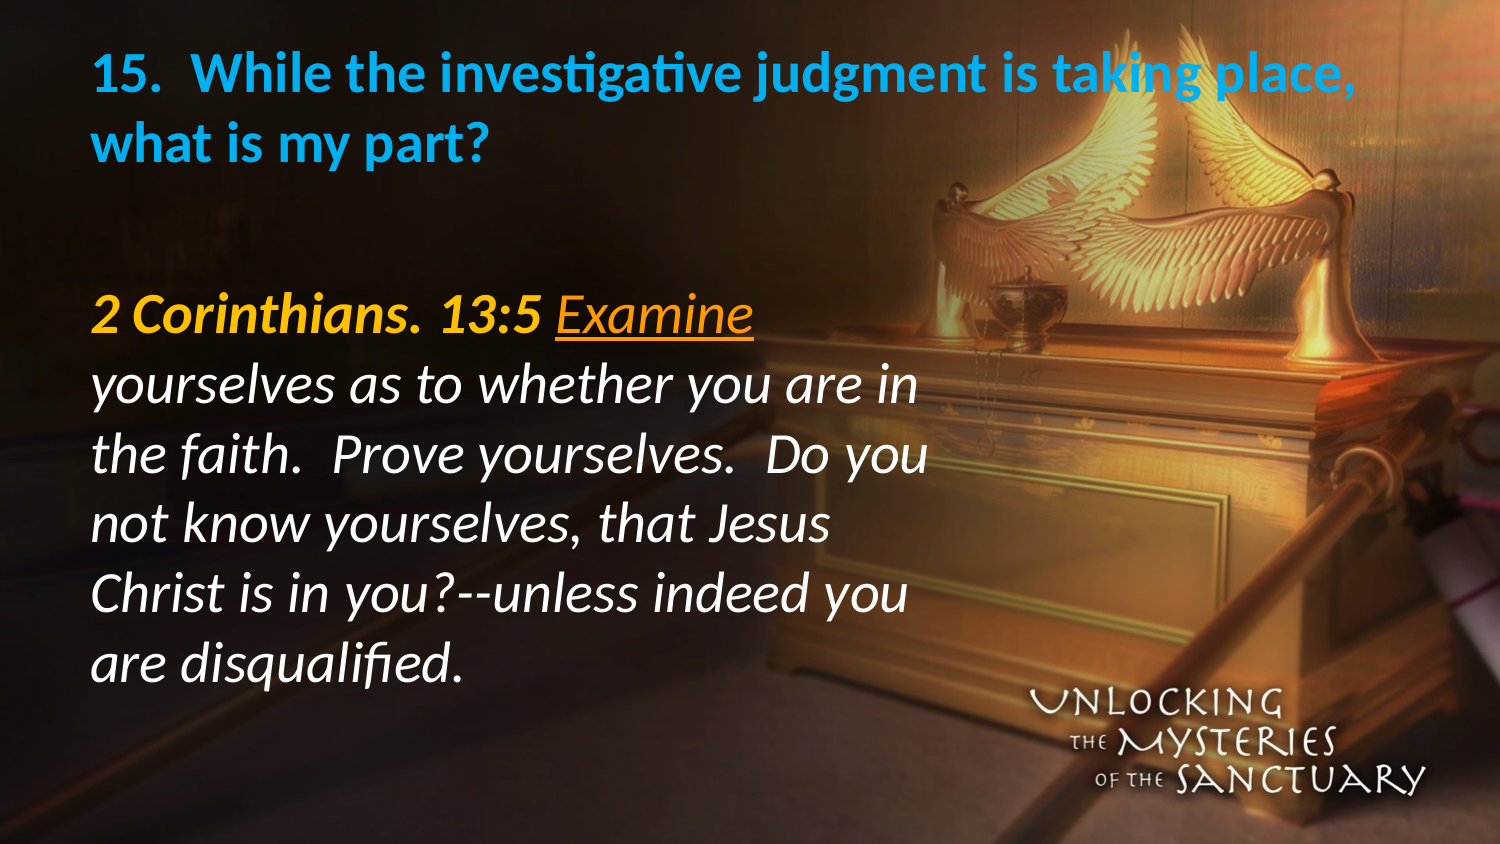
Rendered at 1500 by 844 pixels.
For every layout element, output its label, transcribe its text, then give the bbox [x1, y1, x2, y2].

picture [0, 0, 1500, 844]
list 2 Corinthians. 13:5 Examine yourselves as to whether you are in the faith. Prove yourselves. Do you not know yourselves, that Jesus Christ is in you?--unless indeed you are disqualified. [75, 267, 968, 754]
title 15. While the investigative judgment is taking place, what is my part? [75, 33, 1425, 175]
